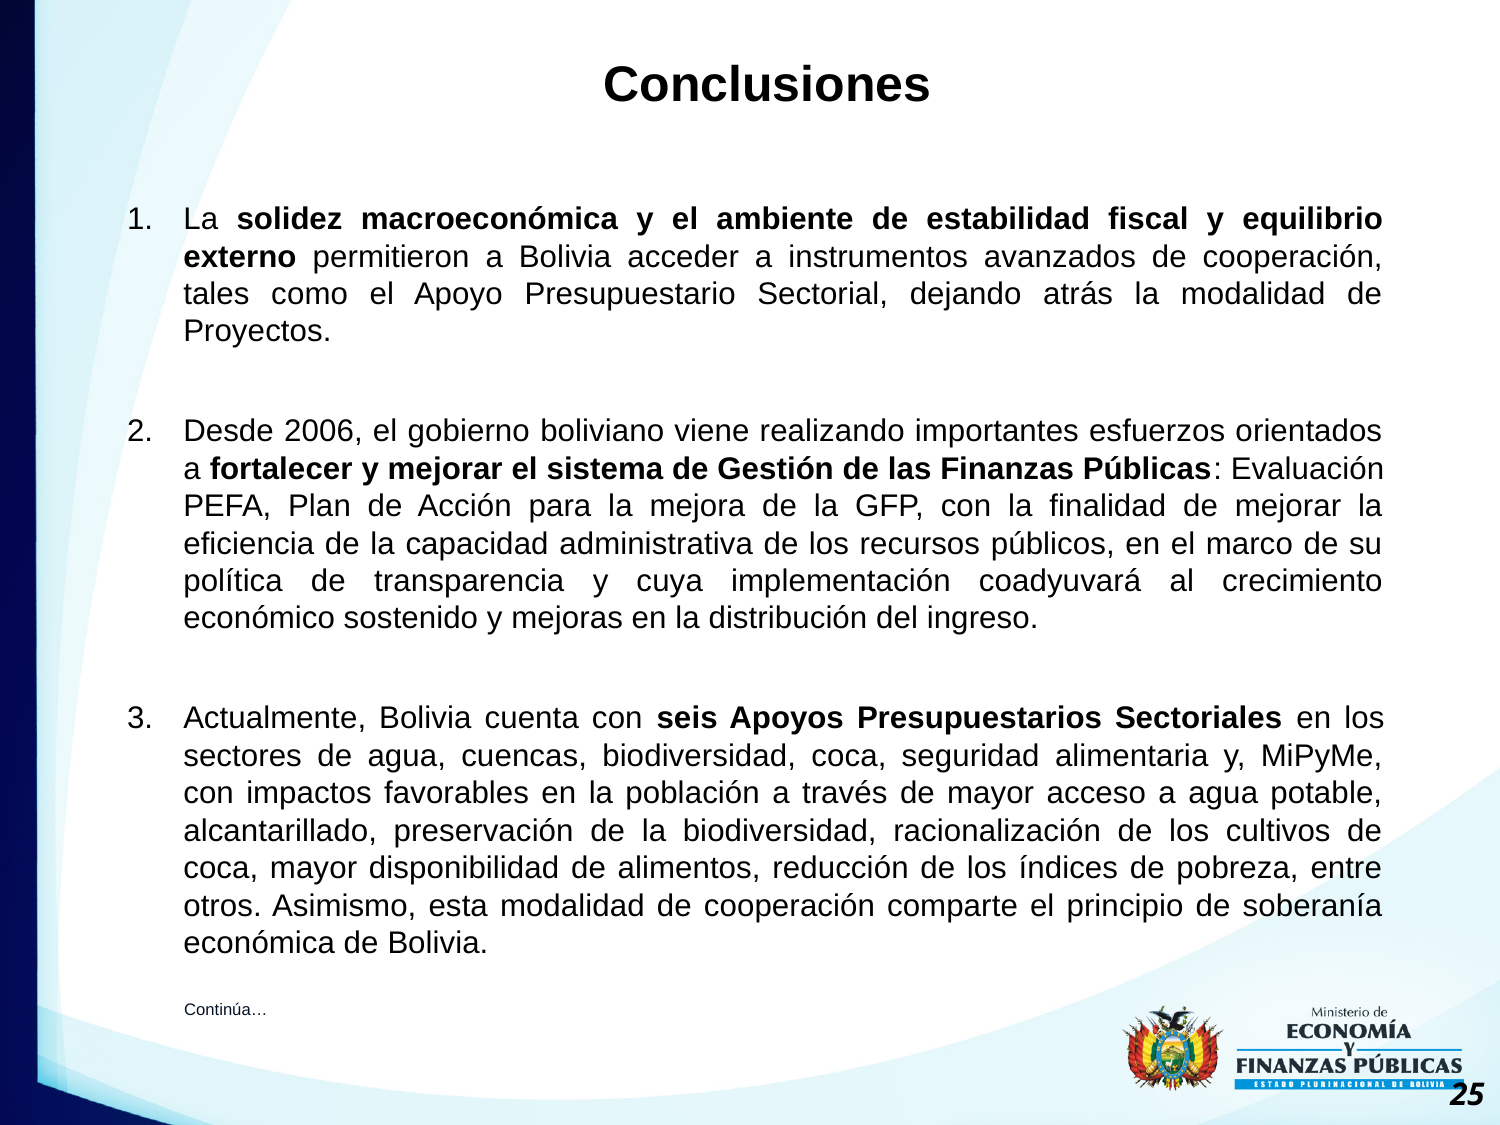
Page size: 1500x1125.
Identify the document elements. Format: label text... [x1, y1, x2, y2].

text_box Conclusiones [35, 43, 1500, 208]
slide_number 25 [1124, 1046, 1500, 1125]
picture [0, 0, 1500, 1125]
text_box Continúa… [169, 991, 1447, 1026]
text_box La solidez macroeconómica y el ambiente de estabilidad fiscal y equilibrio externo permitieron a Bolivia acceder a instrumentos avanzados de cooperación, tales como el Apoyo Presupuestario Sectorial, dejando atrás la modalidad de Proyectos. Desde 2006, el gobierno boliviano viene realizando importantes esfuerzos orientados a fortalecer y mejorar el sistema de Gestión de las Finanzas Públicas: Evaluación PEFA, Plan de Acción para la mejora de la GFP, con la finalidad de mejorar la eficiencia de la capacidad administrativa de los recursos públicos, en el marco de su política de transparencia y cuya implementación coadyuvará al crecimiento económico sostenido y mejoras en la distribución del ingreso. Actualmente, Bolivia cuenta con seis Apoyos Presupuestarios Sectoriales en los sectores de agua, cuencas, biodiversidad, coca, seguridad alimentaria y, MiPyMe, con impactos favorables en la población a través de mayor acceso a agua potable, alcantarillado, preservación de la biodiversidad, racionalización de los cultivos de coca, mayor disponibilidad de alimentos, reducción de los índices de pobreza, entre otros. Asimismo, esta modalidad de cooperación comparte el principio de soberanía económica de Bolivia. [112, 208, 1400, 968]
